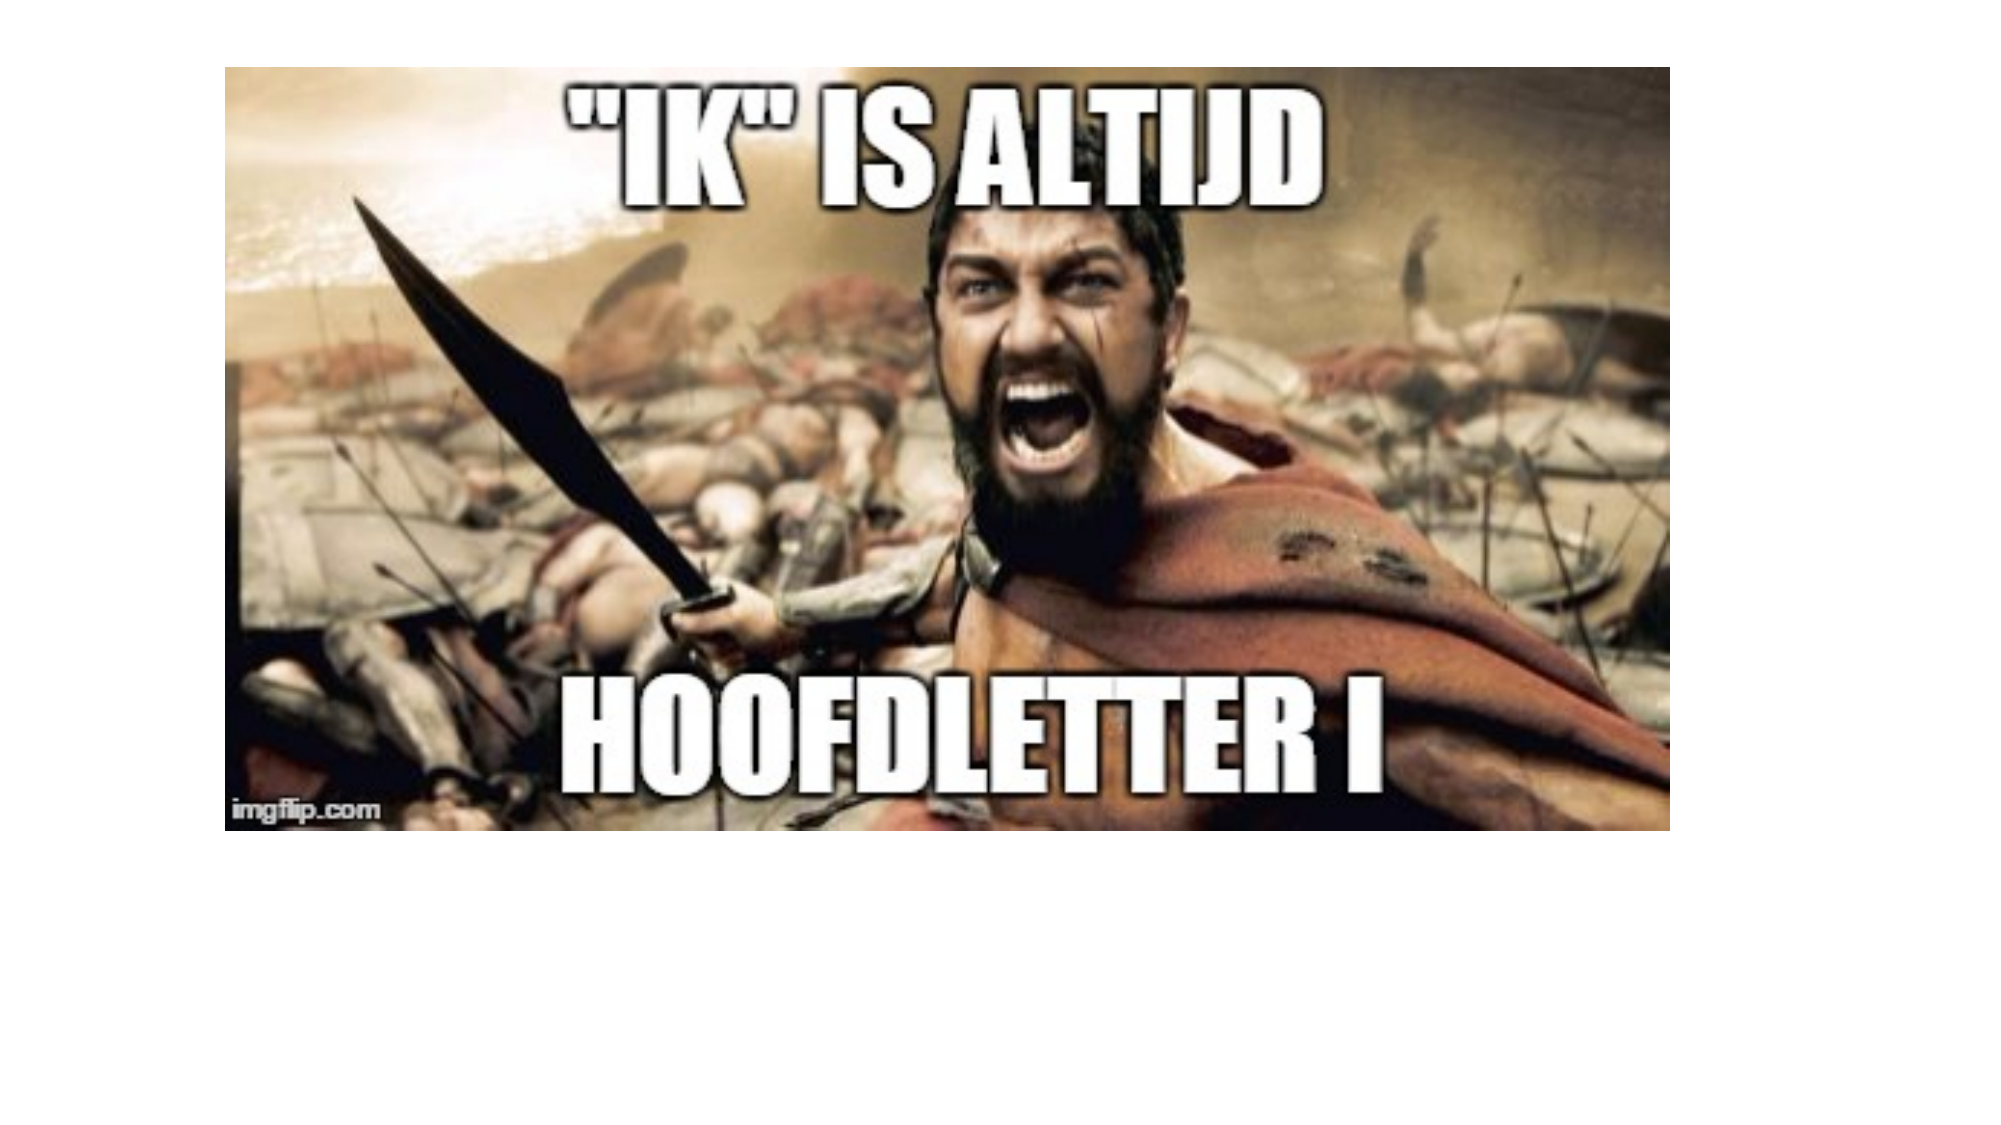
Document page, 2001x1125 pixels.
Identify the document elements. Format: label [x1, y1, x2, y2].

picture [225, 67, 1670, 831]
